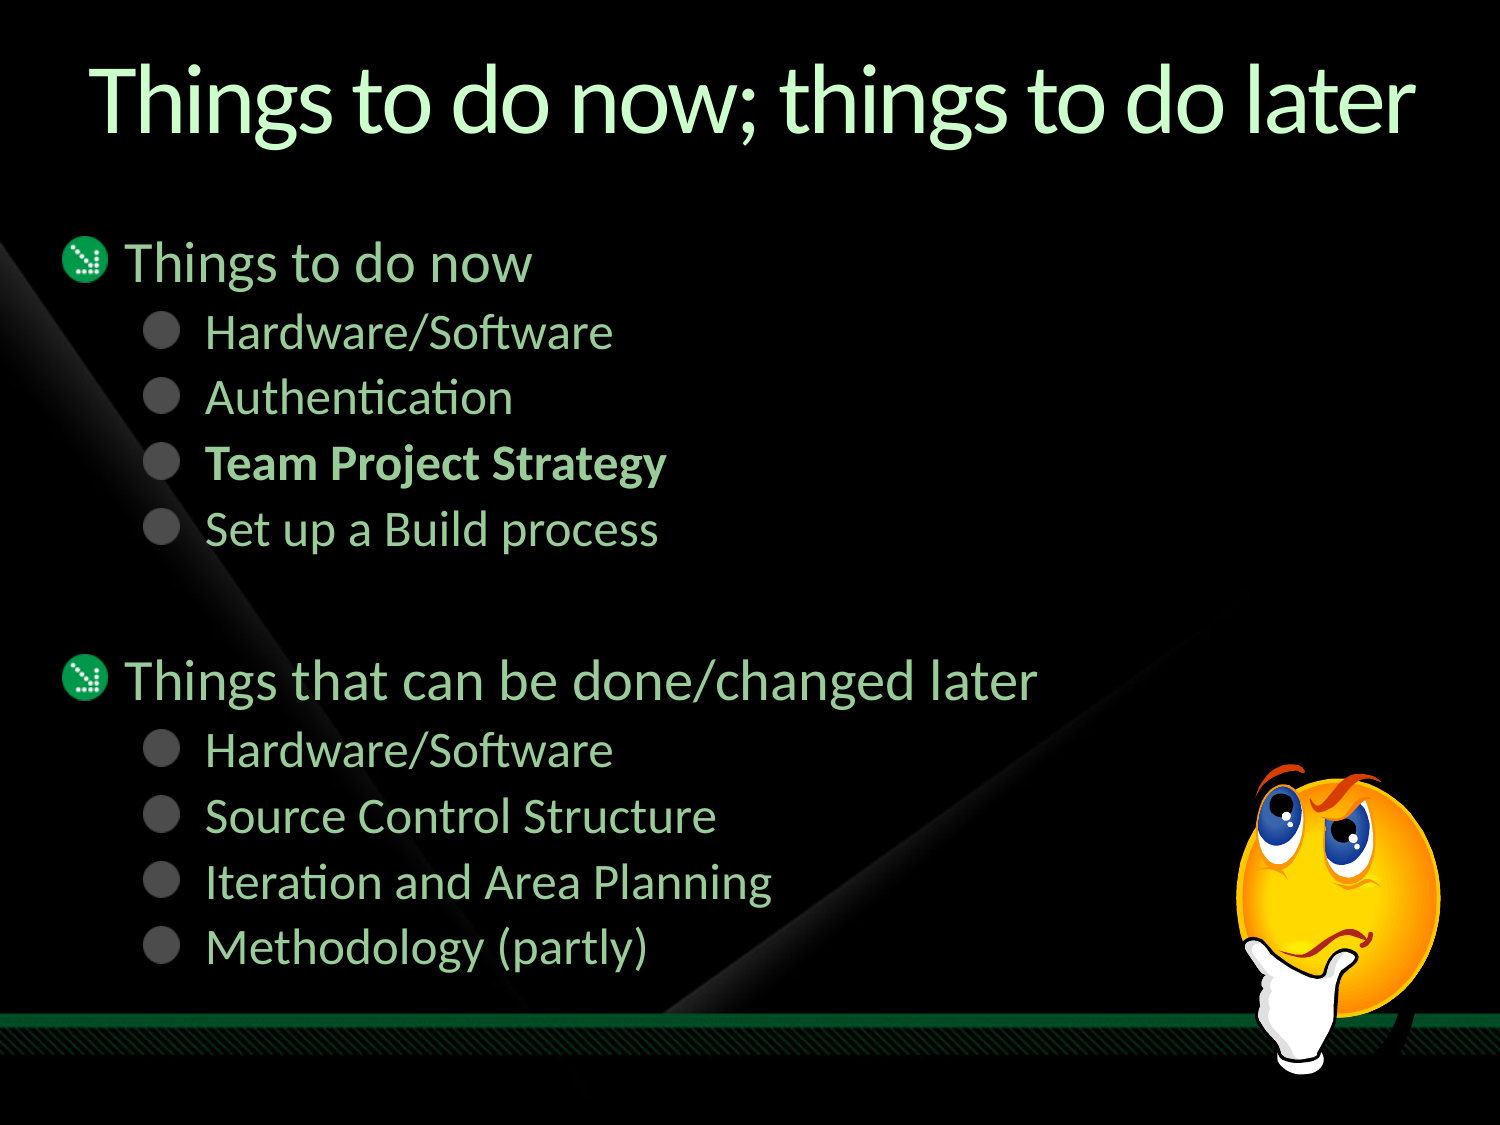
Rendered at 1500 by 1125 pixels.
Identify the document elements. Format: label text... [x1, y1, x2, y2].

picture [0, 0, 1500, 1125]
list Things to do now Hardware/Software Authentication Team Project Strategy Set up a Build process Things that can be done/changed later Hardware/Software Source Control Structure Iteration and Area Planning Methodology (partly) [62, 231, 1438, 980]
title Things to do now; things to do later [88, 46, 1473, 235]
